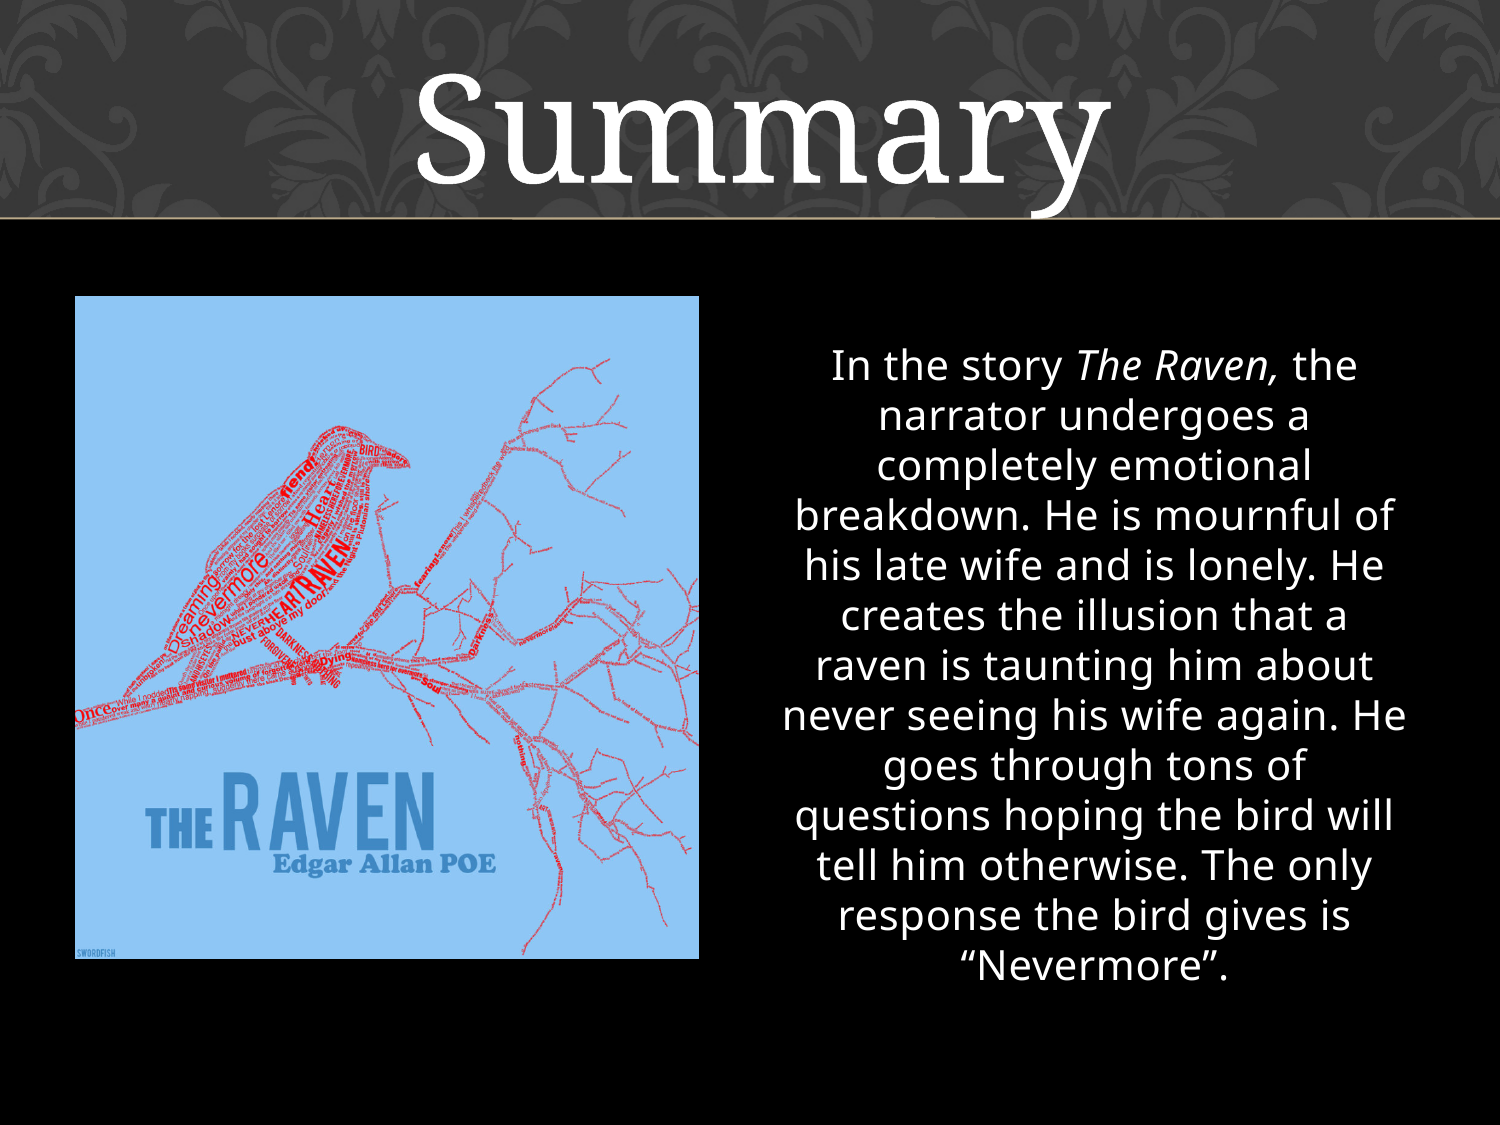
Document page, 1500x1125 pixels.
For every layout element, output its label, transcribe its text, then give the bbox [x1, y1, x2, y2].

picture [74, 296, 700, 960]
text_box Summary [395, 24, 1126, 220]
list In the story The Raven, the narrator undergoes a completely emotional breakdown. He is mournful of his late wife and is lonely. He creates the illusion that a raven is taunting him about never seeing his wife again. He goes through tons of questions hoping the bird will tell him otherwise. The only response the bird gives is “Nevermore”. [765, 331, 1425, 989]
